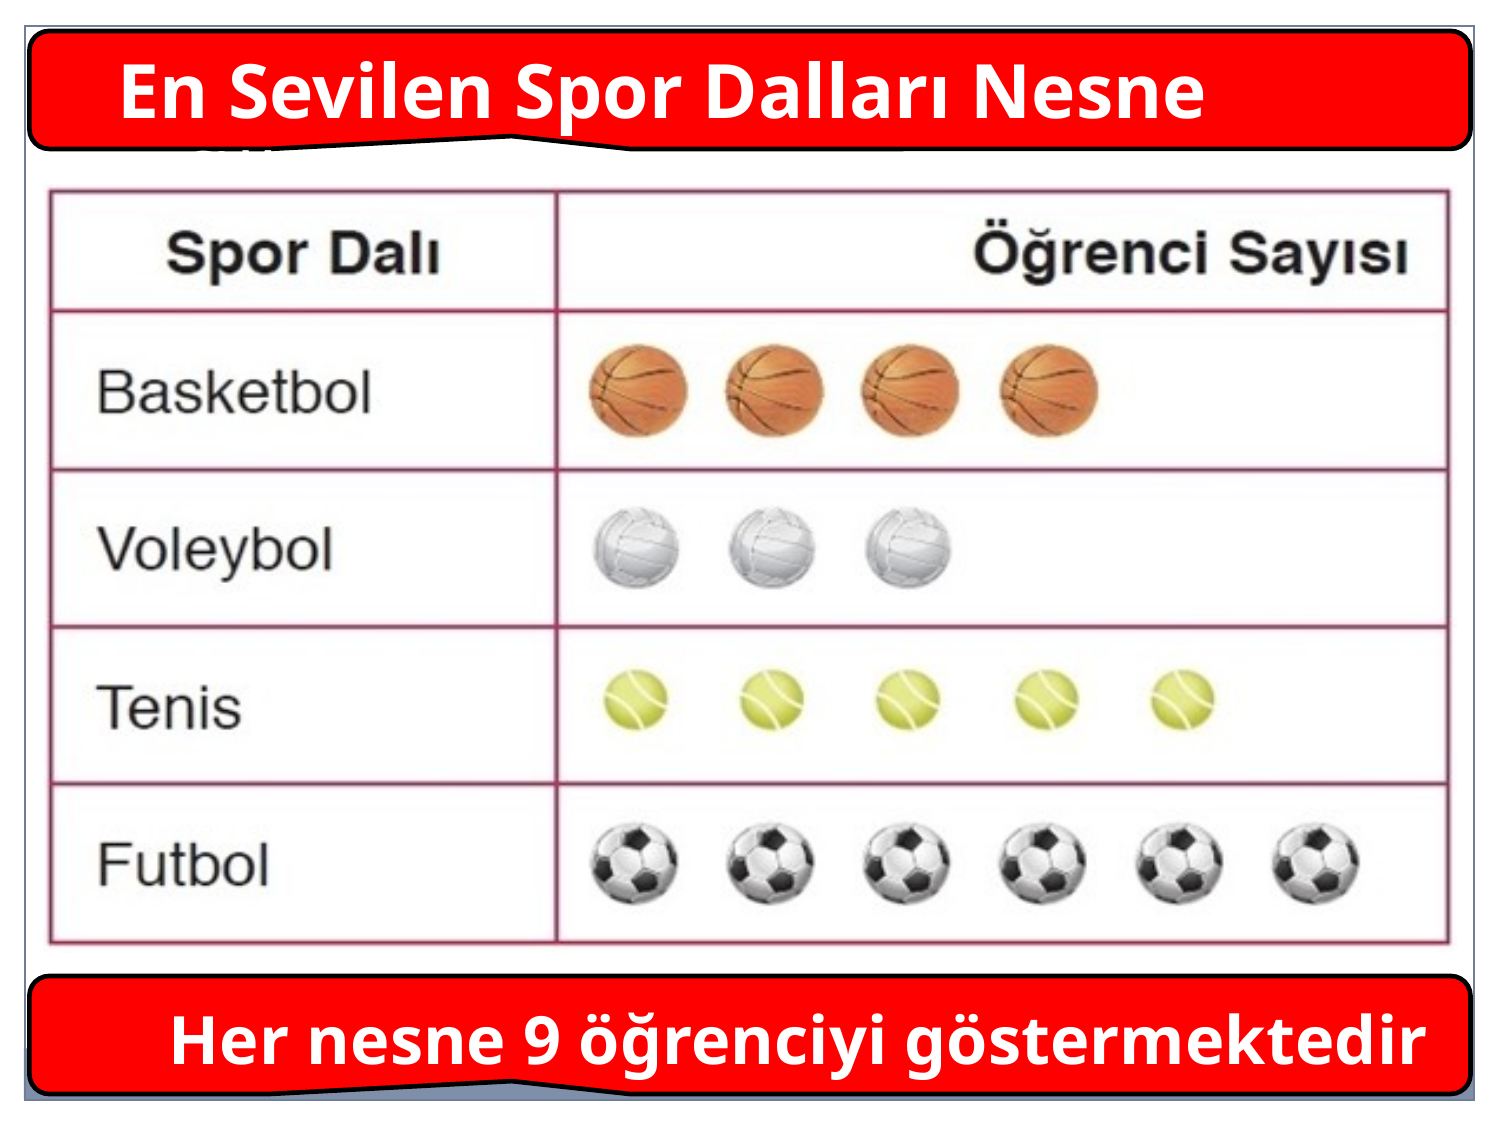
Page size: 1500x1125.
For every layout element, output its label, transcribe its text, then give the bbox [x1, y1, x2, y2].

text_box Her nesne 9 öğrenciyi göstermektedir [29, 976, 1471, 1094]
picture [43, 184, 1457, 953]
text_box En Sevilen Spor Dalları Nesne Grafiği [29, 30, 1471, 149]
